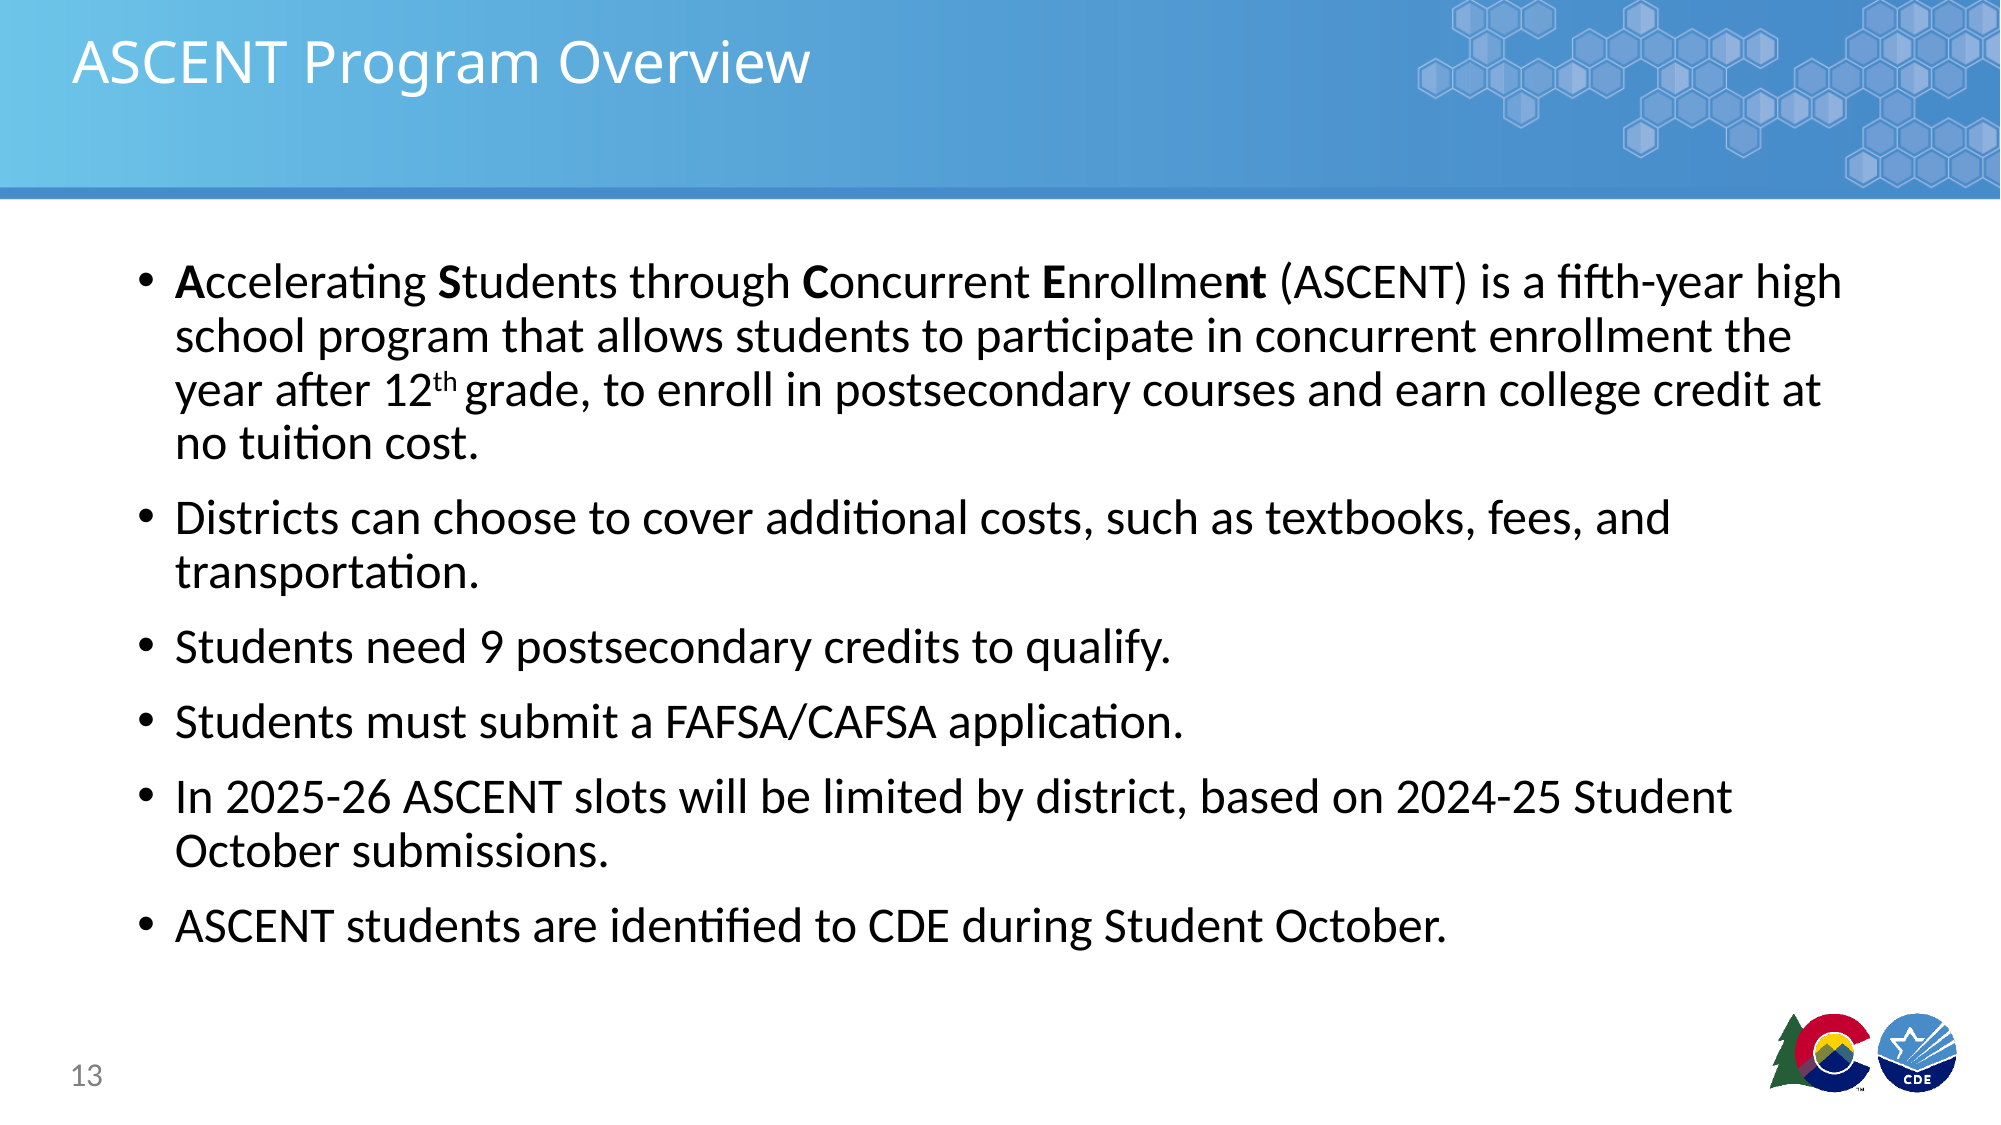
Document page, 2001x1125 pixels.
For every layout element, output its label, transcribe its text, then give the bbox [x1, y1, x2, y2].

picture [0, 0, 2000, 200]
picture [1768, 1012, 1957, 1093]
slide_number 13 [54, 1042, 505, 1103]
list Accelerating Students through Concurrent Enrollment (ASCENT) is a fifth-year high school program that allows students to participate in concurrent enrollment the year after 12th grade, to enroll in postsecondary courses and earn college credit at no tuition cost. Districts can choose to cover additional costs, such as textbooks, fees, and transportation. Students need 9 postsecondary credits to qualify. Students must submit a FAFSA/CAFSA application. In 2025-26 ASCENT slots will be limited by district, based on 2024-25 Student October submissions. ASCENT students are identified to CDE during Student October. [137, 254, 1863, 969]
title ASCENT Program Overview [72, 33, 1396, 182]
